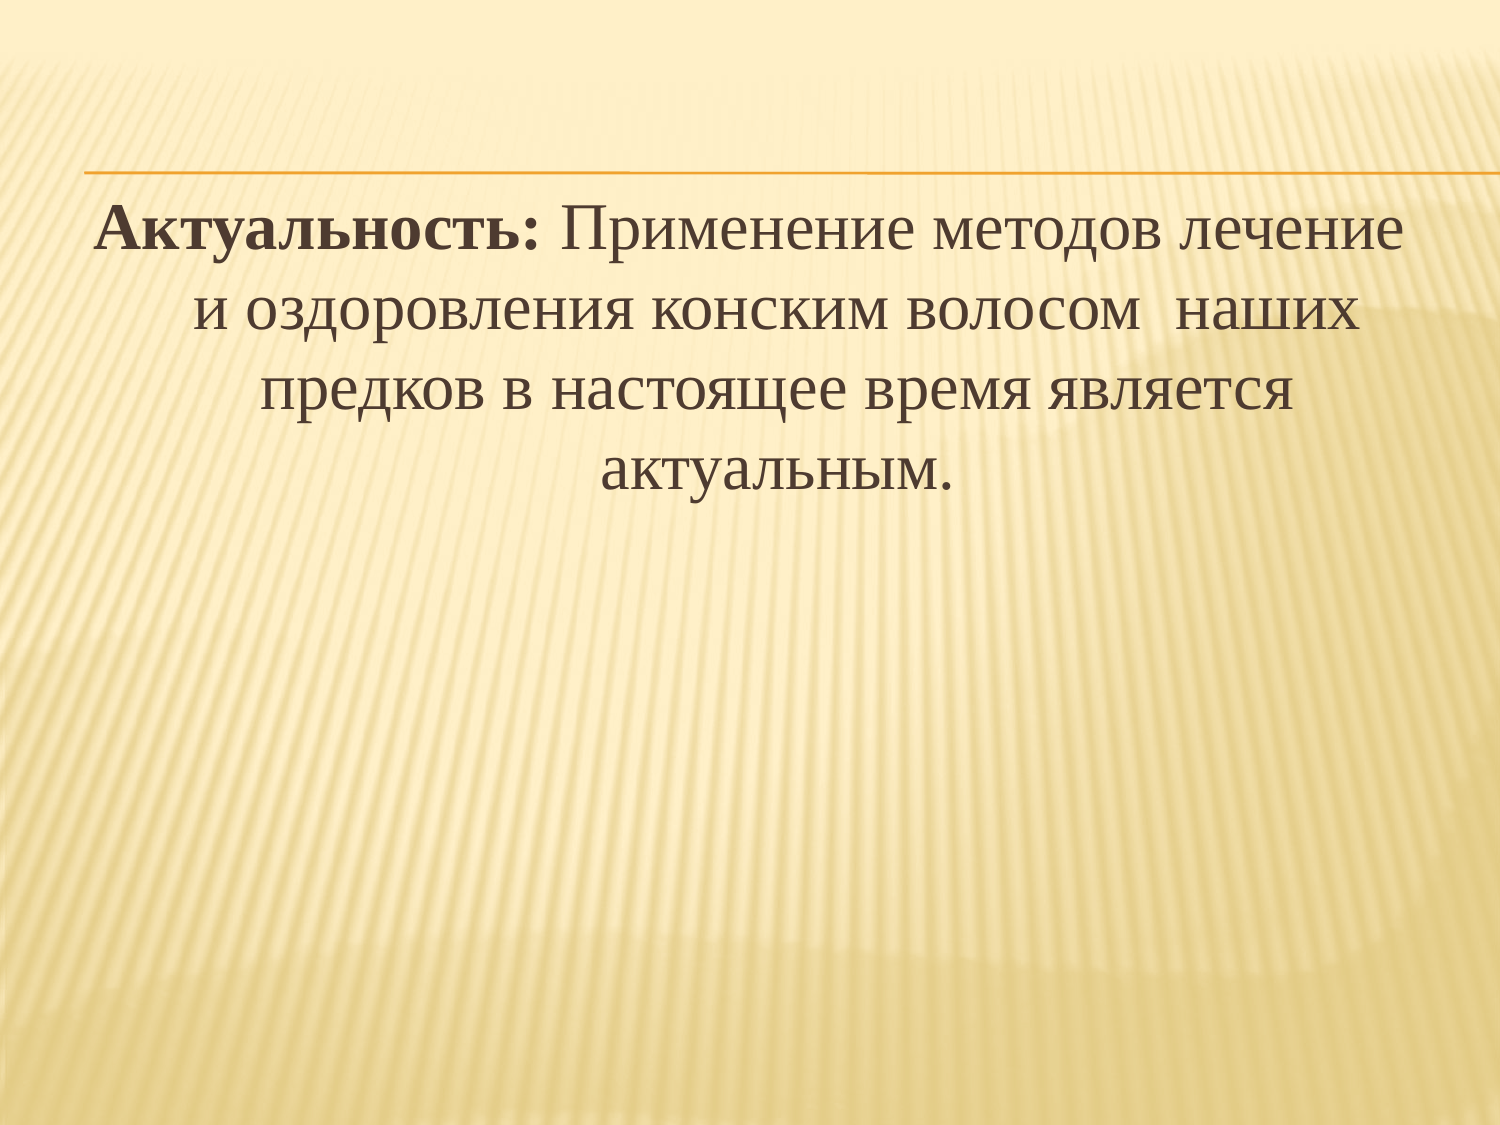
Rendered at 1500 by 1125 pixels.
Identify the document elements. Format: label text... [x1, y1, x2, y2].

list Актуальность: Применение методов лечение и оздоровления конским волосом наших предков в настоящее время является актуальным. [75, 175, 1425, 1005]
